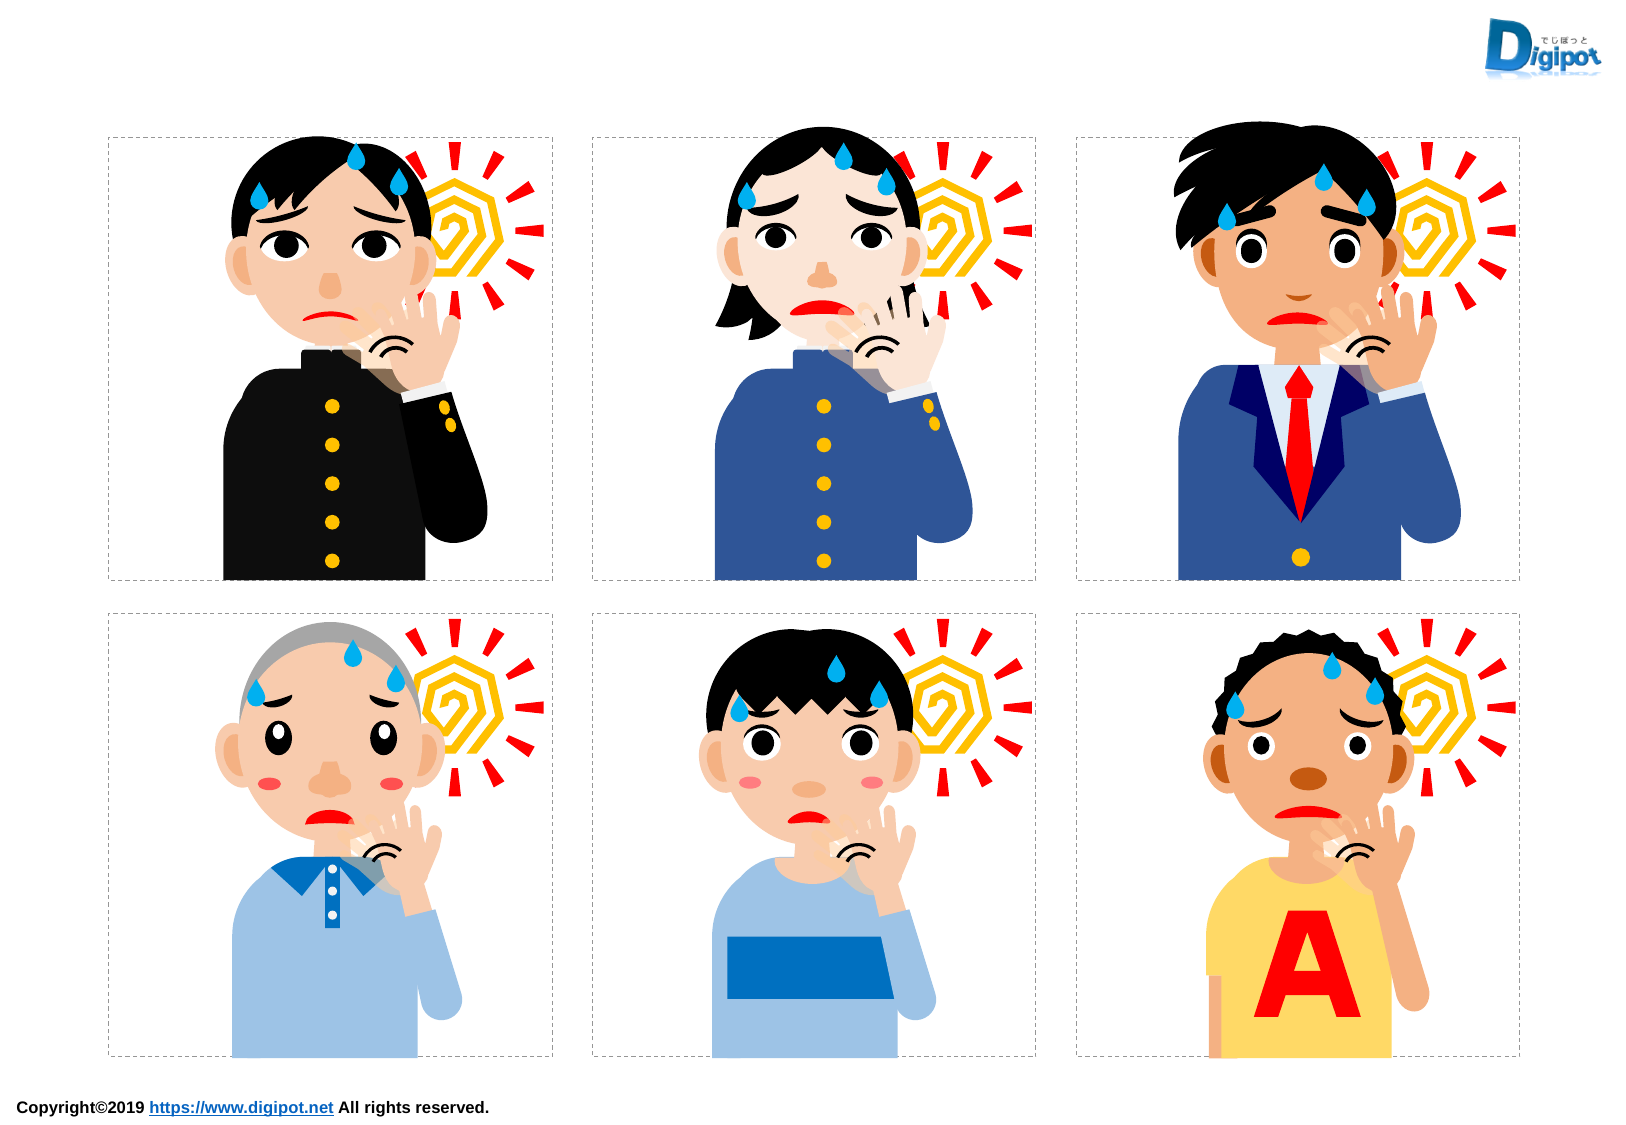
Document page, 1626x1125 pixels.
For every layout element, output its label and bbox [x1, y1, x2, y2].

picture [1485, 18, 1602, 82]
text_box [715, 126, 1032, 581]
text_box [1203, 618, 1516, 1059]
text_box [1155, 97, 1516, 581]
text_box [215, 618, 544, 1059]
text_box [223, 136, 544, 581]
text_box [699, 618, 1032, 1059]
